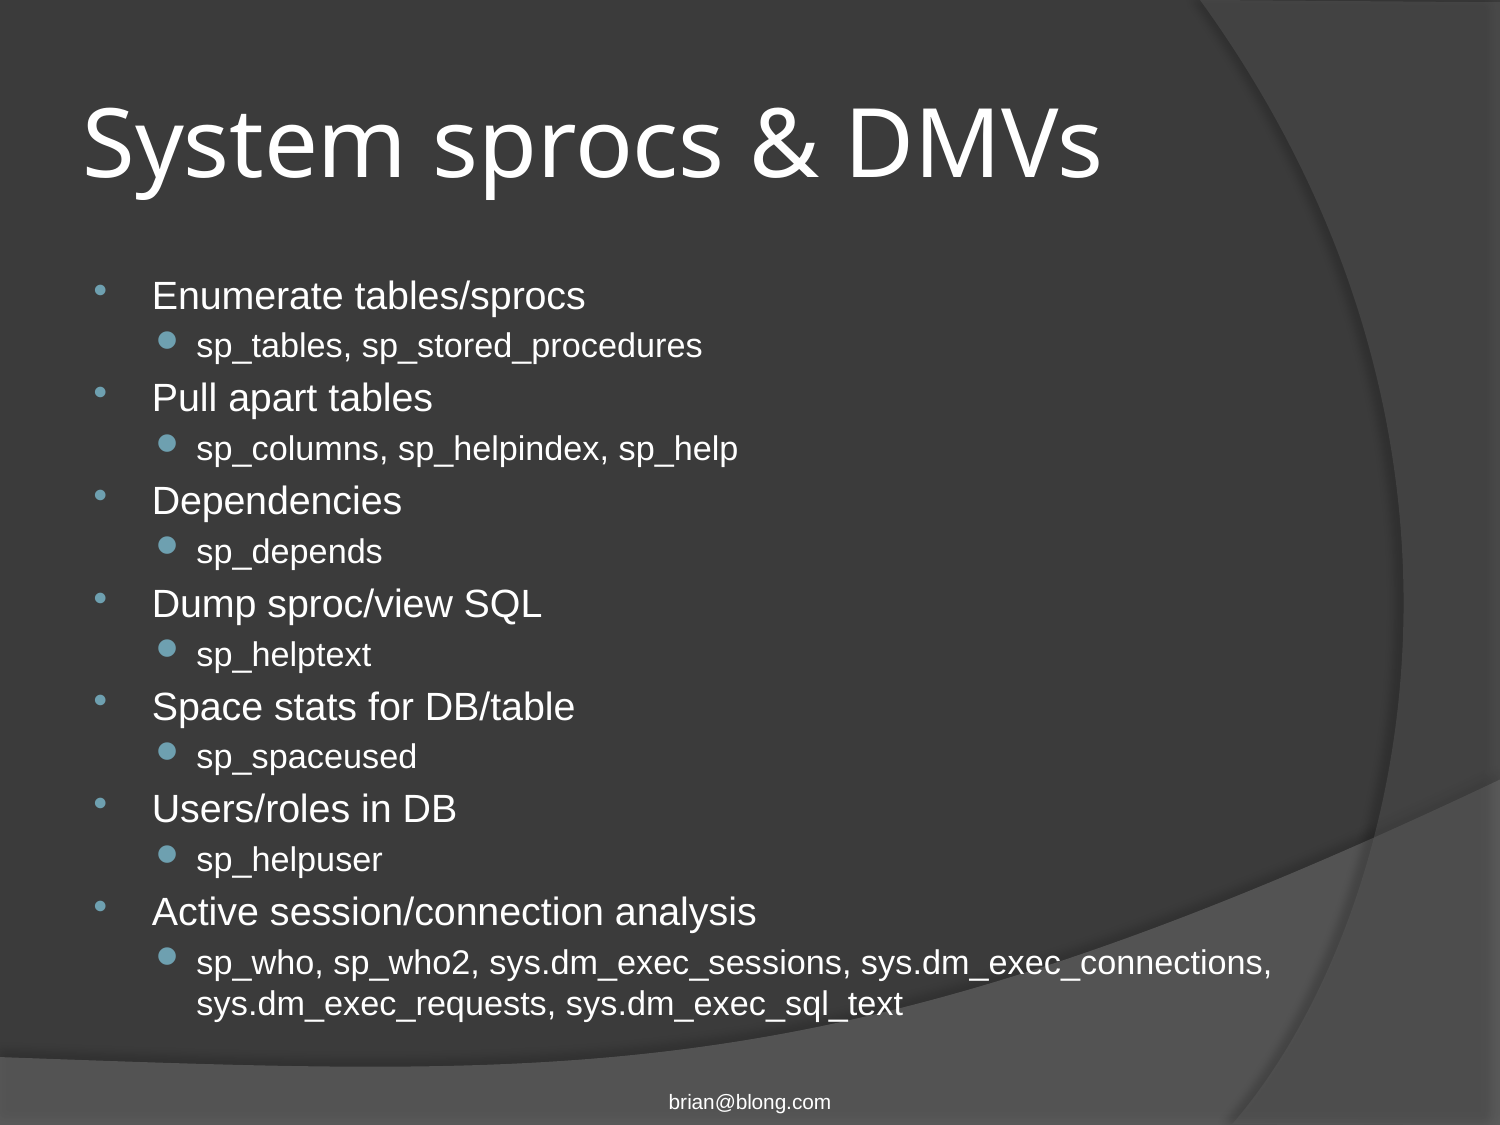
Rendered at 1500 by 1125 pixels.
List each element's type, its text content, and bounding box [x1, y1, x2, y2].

title System sprocs & DMVs [75, 45, 1300, 233]
list Enumerate tables/sprocs sp_tables, sp_stored_procedures Pull apart tables sp_columns, sp_helpindex, sp_help Dependencies sp_depends Dump sproc/view SQL sp_helptext Space stats for DB/table sp_spaceused Users/roles in DB sp_helpuser Active session/connection analysis sp_who, sp_who2, sys.dm_exec_sessions, sys.dm_exec_connections, sys.dm_exec_requests, sys.dm_exec_sql_text [75, 262, 1300, 1043]
footer brian@blong.com [512, 1053, 988, 1114]
